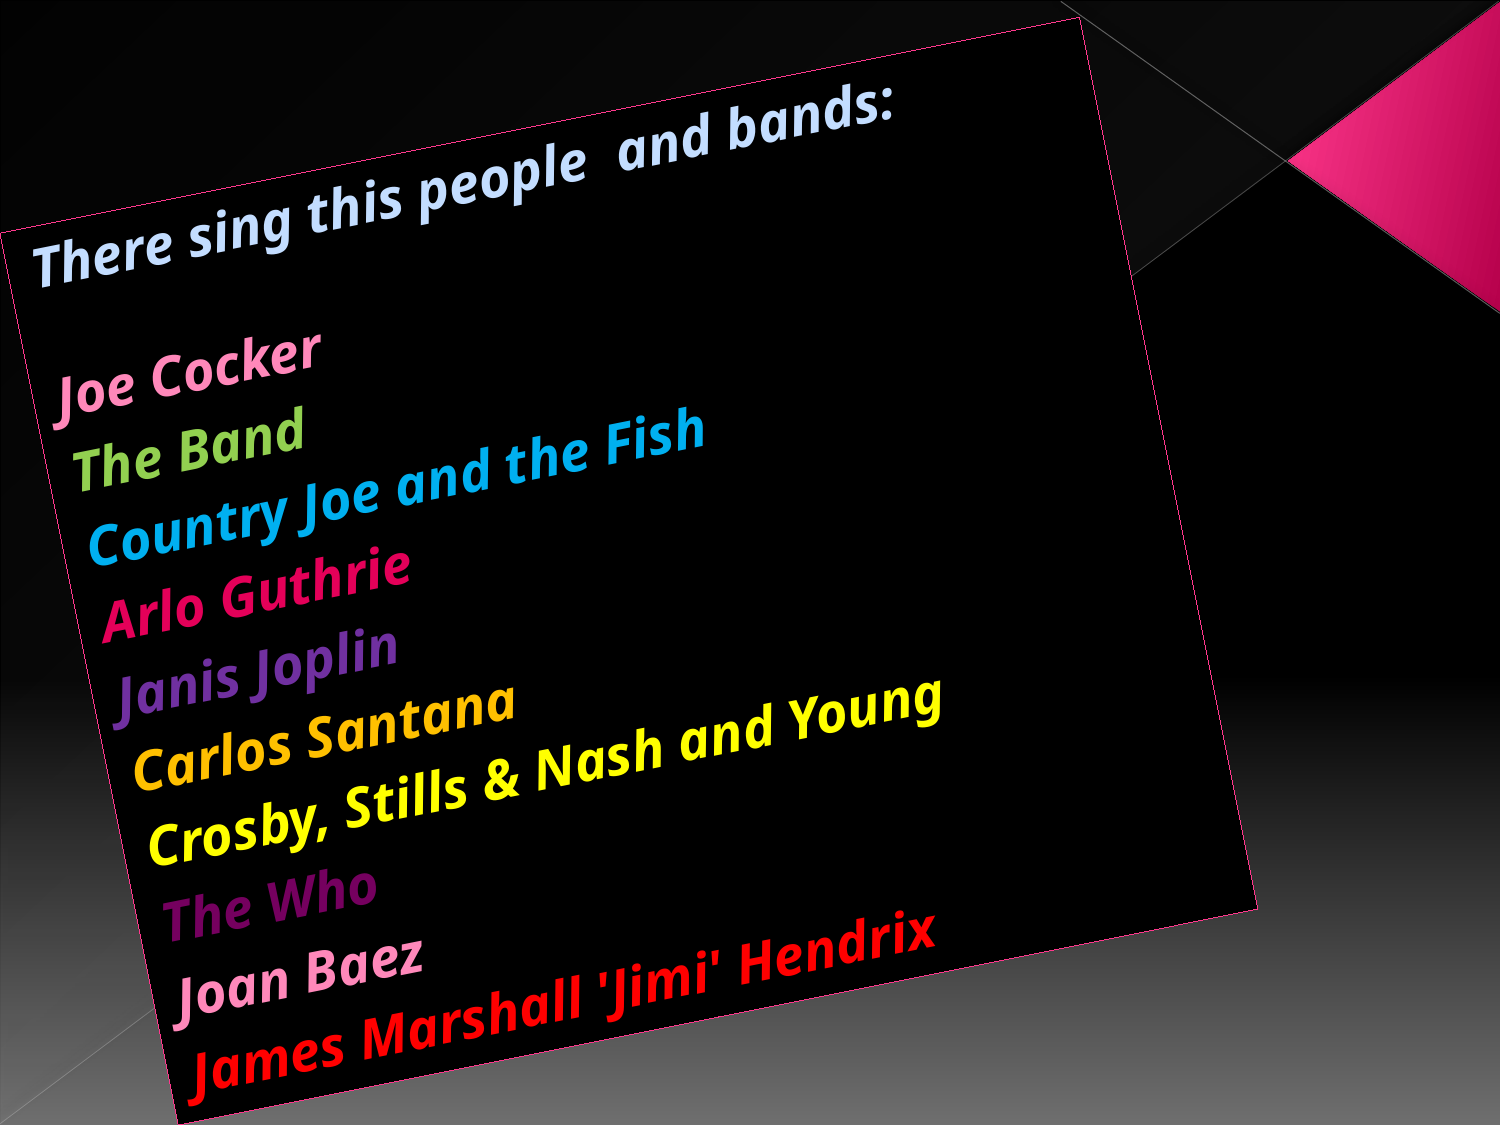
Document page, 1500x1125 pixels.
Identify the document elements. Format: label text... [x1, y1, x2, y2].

list There sing this people and bands: Joe Cocker The Band Country Joe and the Fish Arlo Guthrie Janis Joplin Carlos Santana Crosby, Stills & Nash and Young The Who Joan Baez James Marshall 'Jimi' Hendrix [0, 17, 1258, 1125]
